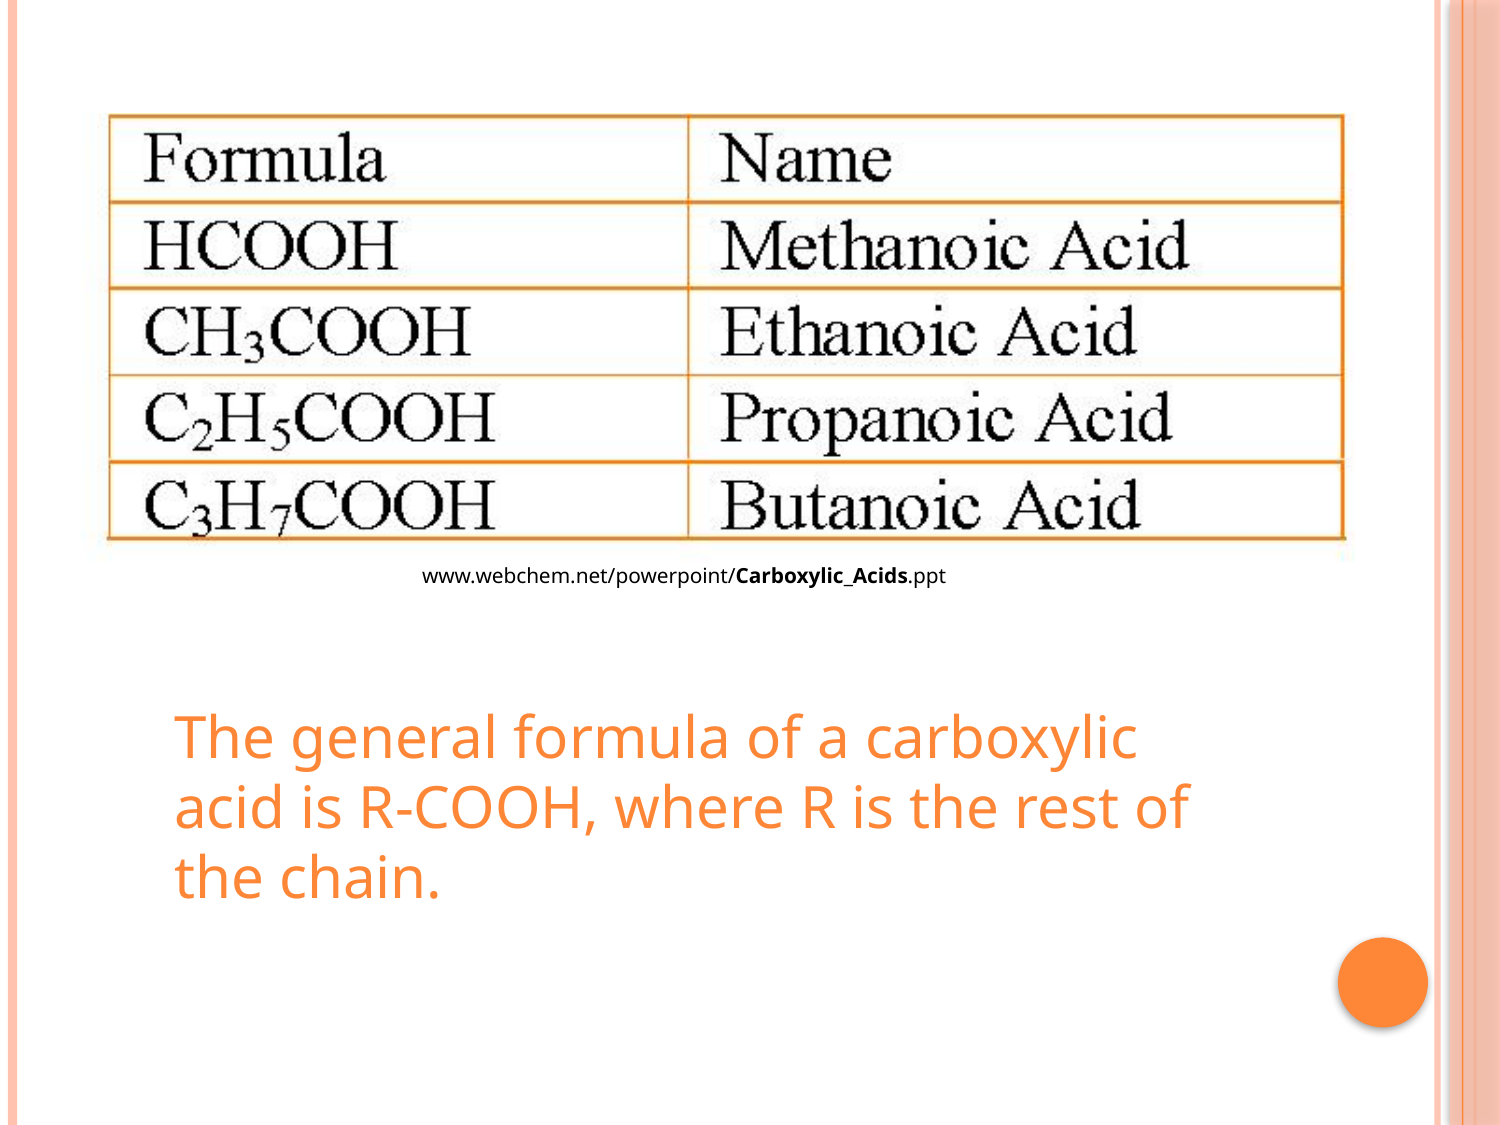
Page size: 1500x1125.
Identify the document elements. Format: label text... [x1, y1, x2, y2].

text_box www.webchem.net/powerpoint/Carboxylic_Acids.ppt [407, 573, 972, 599]
text_box The general formula of a carboxylic acid is R-COOH, where R is the rest of the chain. [159, 692, 1211, 918]
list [52, 113, 1356, 563]
